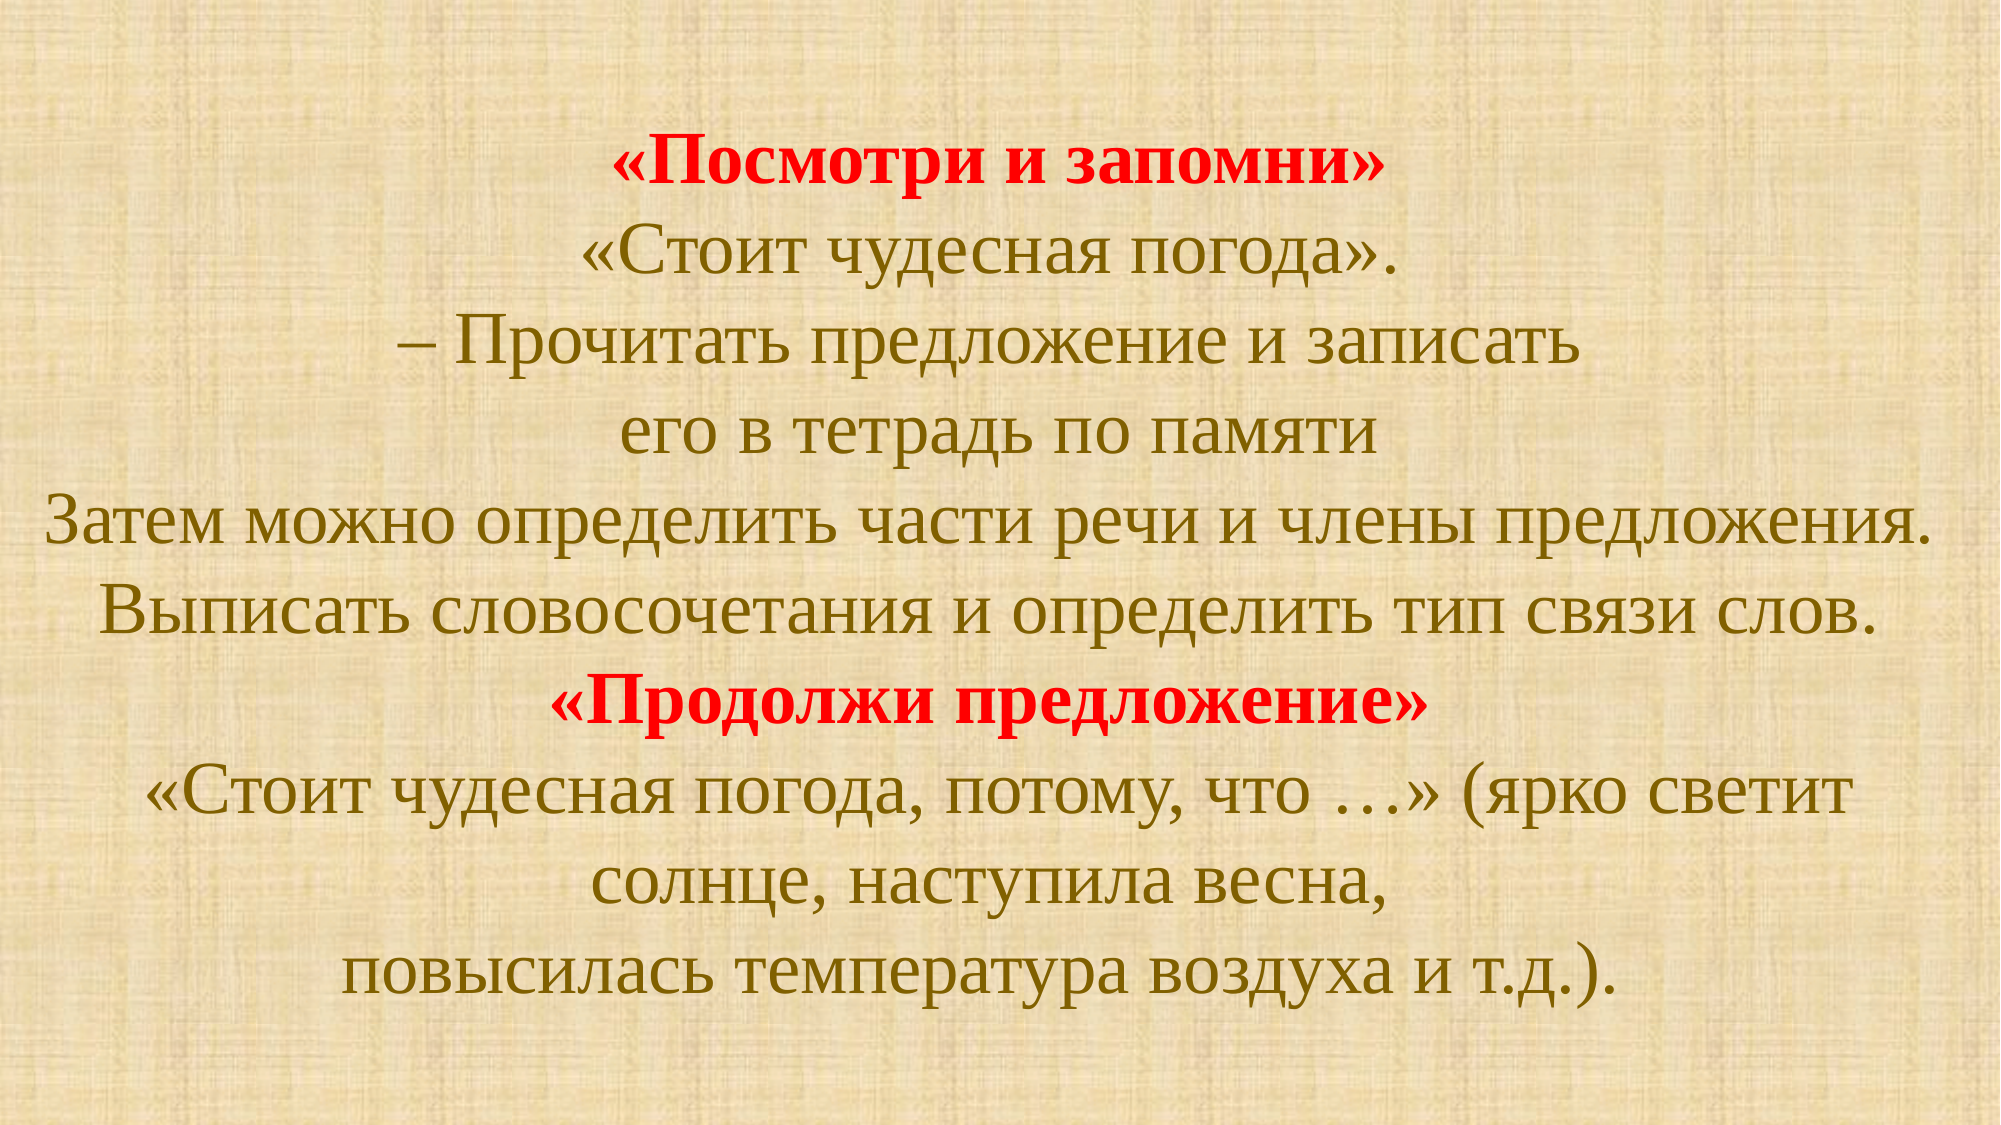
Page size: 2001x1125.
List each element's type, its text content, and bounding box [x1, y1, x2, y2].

text_box «Посмотри и запомни» «Стоит чудесная погода». – Прочитать предложение и записать его в тетрадь по памяти Затем можно определить части речи и члены предложения. Выписать словосочетания и определить тип связи слов. «Продолжи предложение» «Стоит чудесная погода, потому, что …» (ярко светит солнце, наступила весна, повысилась температура воздуха и т.д.). [27, 100, 1954, 1016]
picture [0, 0, 2000, 1125]
